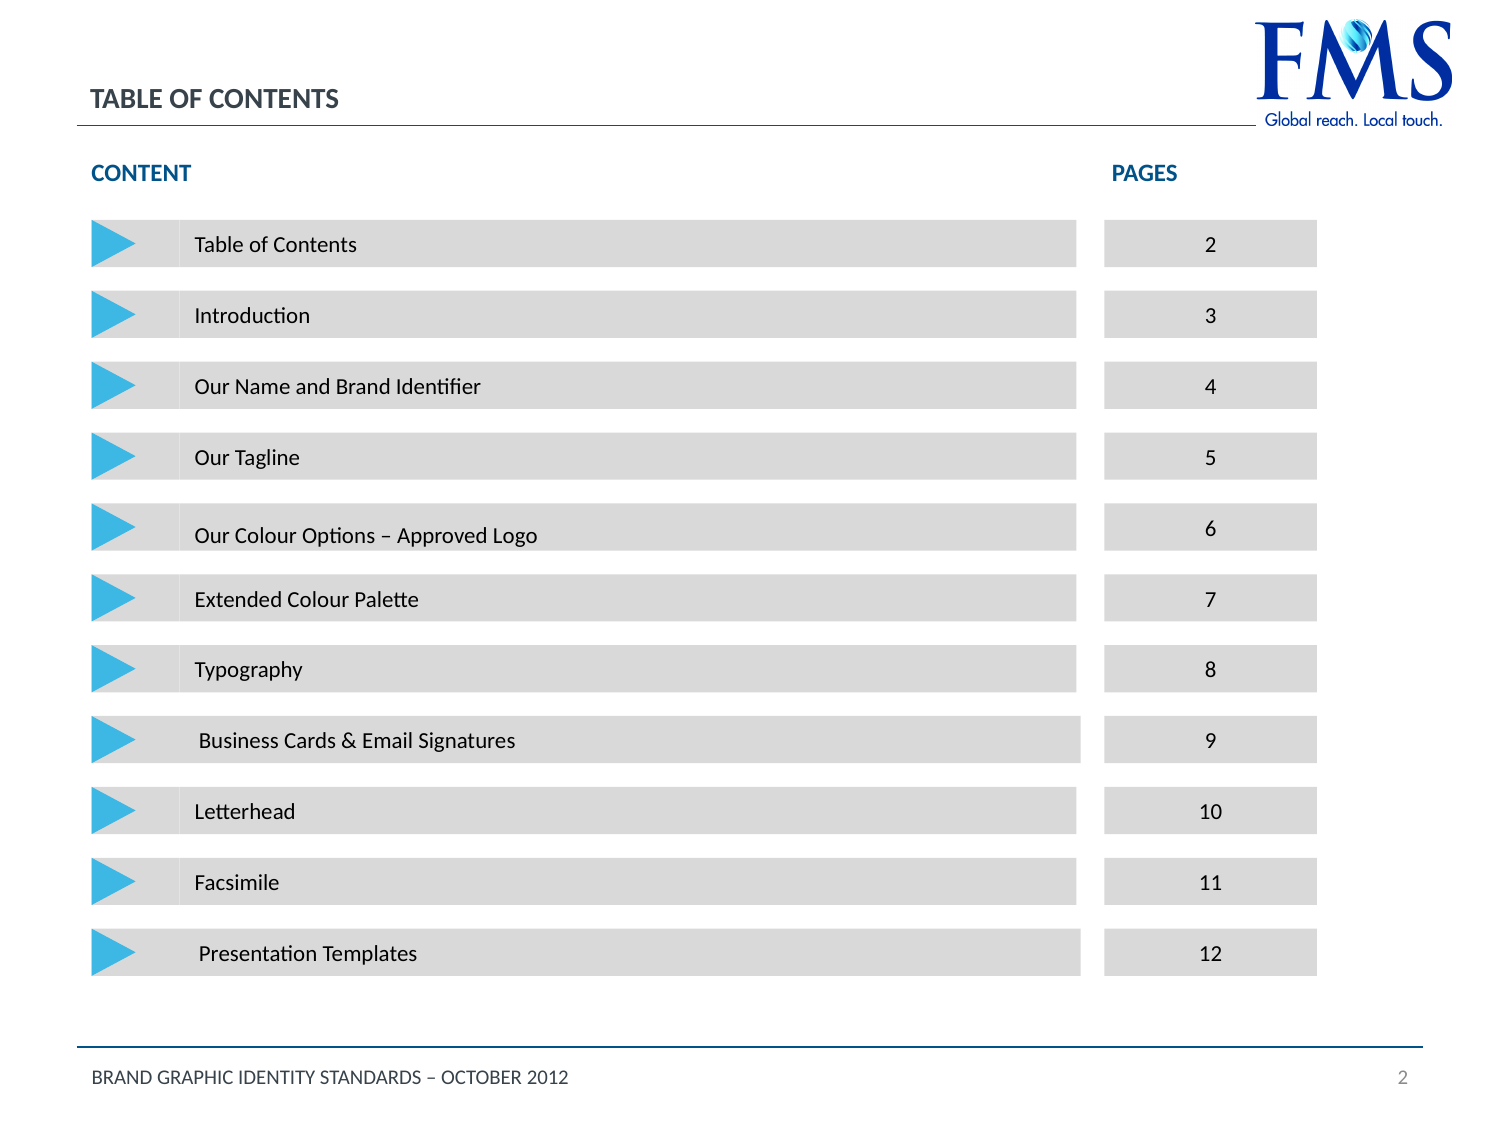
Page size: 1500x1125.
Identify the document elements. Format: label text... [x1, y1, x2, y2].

text_box [95, 218, 182, 269]
text_box [95, 785, 182, 836]
text_box [89, 359, 138, 411]
text_box 6 [1102, 501, 1319, 553]
text_box [89, 785, 138, 836]
footer BRAND GRAPHIC IDENTITY STANDARDS – OCTOBER 2012 [76, 1058, 609, 1094]
text_box Letterhead [182, 785, 1079, 836]
text_box [94, 360, 182, 411]
text_box Table of Contents [182, 218, 1079, 269]
text_box [95, 856, 182, 907]
text_box [89, 855, 138, 907]
slide_number 2 [950, 1058, 1424, 1094]
text_box [95, 714, 186, 765]
text_box [89, 572, 138, 624]
picture [1255, 19, 1452, 126]
text_box [89, 501, 138, 553]
title TABLE OF CONTENTS [75, 78, 1223, 116]
text_box CONTENT [76, 149, 827, 194]
text_box 2 [1102, 218, 1319, 269]
text_box [89, 926, 138, 978]
text_box 8 [1102, 643, 1319, 694]
text_box Our Tagline [182, 430, 1079, 482]
text_box [94, 572, 182, 624]
text_box 11 [1102, 856, 1319, 907]
text_box 3 [1102, 289, 1319, 340]
text_box [89, 288, 138, 340]
text_box Business Cards & Email Signatures [186, 714, 1083, 765]
text_box Typography [182, 643, 1079, 694]
text_box Extended Colour Palette [182, 572, 1079, 624]
text_box 12 [1102, 927, 1319, 978]
text_box 9 [1102, 714, 1319, 765]
text_box [95, 289, 182, 340]
text_box [94, 430, 182, 482]
text_box 4 [1102, 360, 1319, 411]
text_box [89, 218, 138, 269]
text_box 10 [1102, 785, 1319, 836]
text_box [94, 643, 182, 694]
text_box Presentation Templates [186, 927, 1083, 978]
text_box 7 [1102, 572, 1319, 624]
text_box [89, 430, 138, 482]
text_box [89, 714, 138, 766]
text_box [89, 643, 138, 695]
text_box 5 [1102, 430, 1319, 482]
text_box PAGES [1097, 149, 1314, 194]
text_box Facsimile [182, 856, 1079, 907]
text_box Our Colour Options – Approved Logo [182, 501, 1079, 553]
text_box [94, 501, 182, 553]
text_box [94, 927, 186, 978]
text_box Our Name and Brand Identifier [182, 360, 1079, 411]
text_box Introduction [182, 289, 1079, 340]
